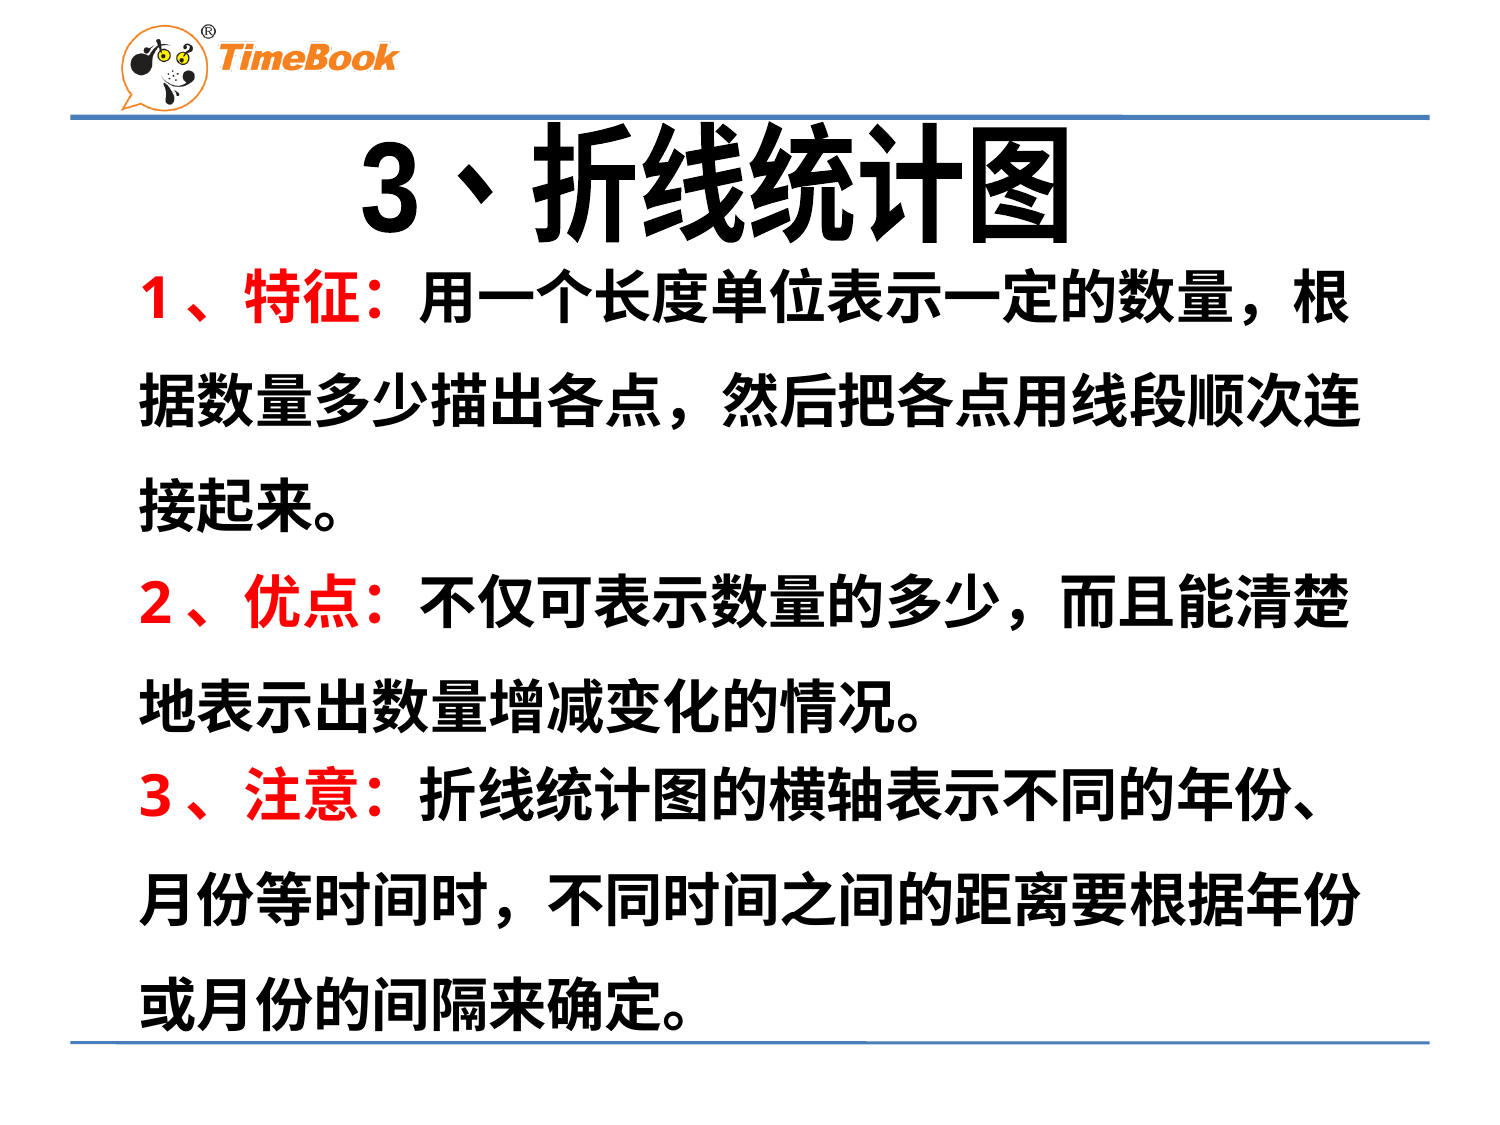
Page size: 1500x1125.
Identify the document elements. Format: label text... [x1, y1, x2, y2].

picture [118, 22, 408, 113]
text_box 2、优点：不仅可表示数量的多少，而且能清楚地表示出数量增减变化的情况。 [123, 522, 1388, 716]
text_box 1、特征：用一个长度单位表示一定的数量，根据数量多少描出各点，然后把各点用线段顺次连接起来。 [123, 217, 1388, 522]
text_box 3、注意：折线统计图的横轴表示不同的年份、月份等时间时，不同时间之间的距离要根据年份或月份的间隔来确定。 [123, 716, 1388, 1046]
